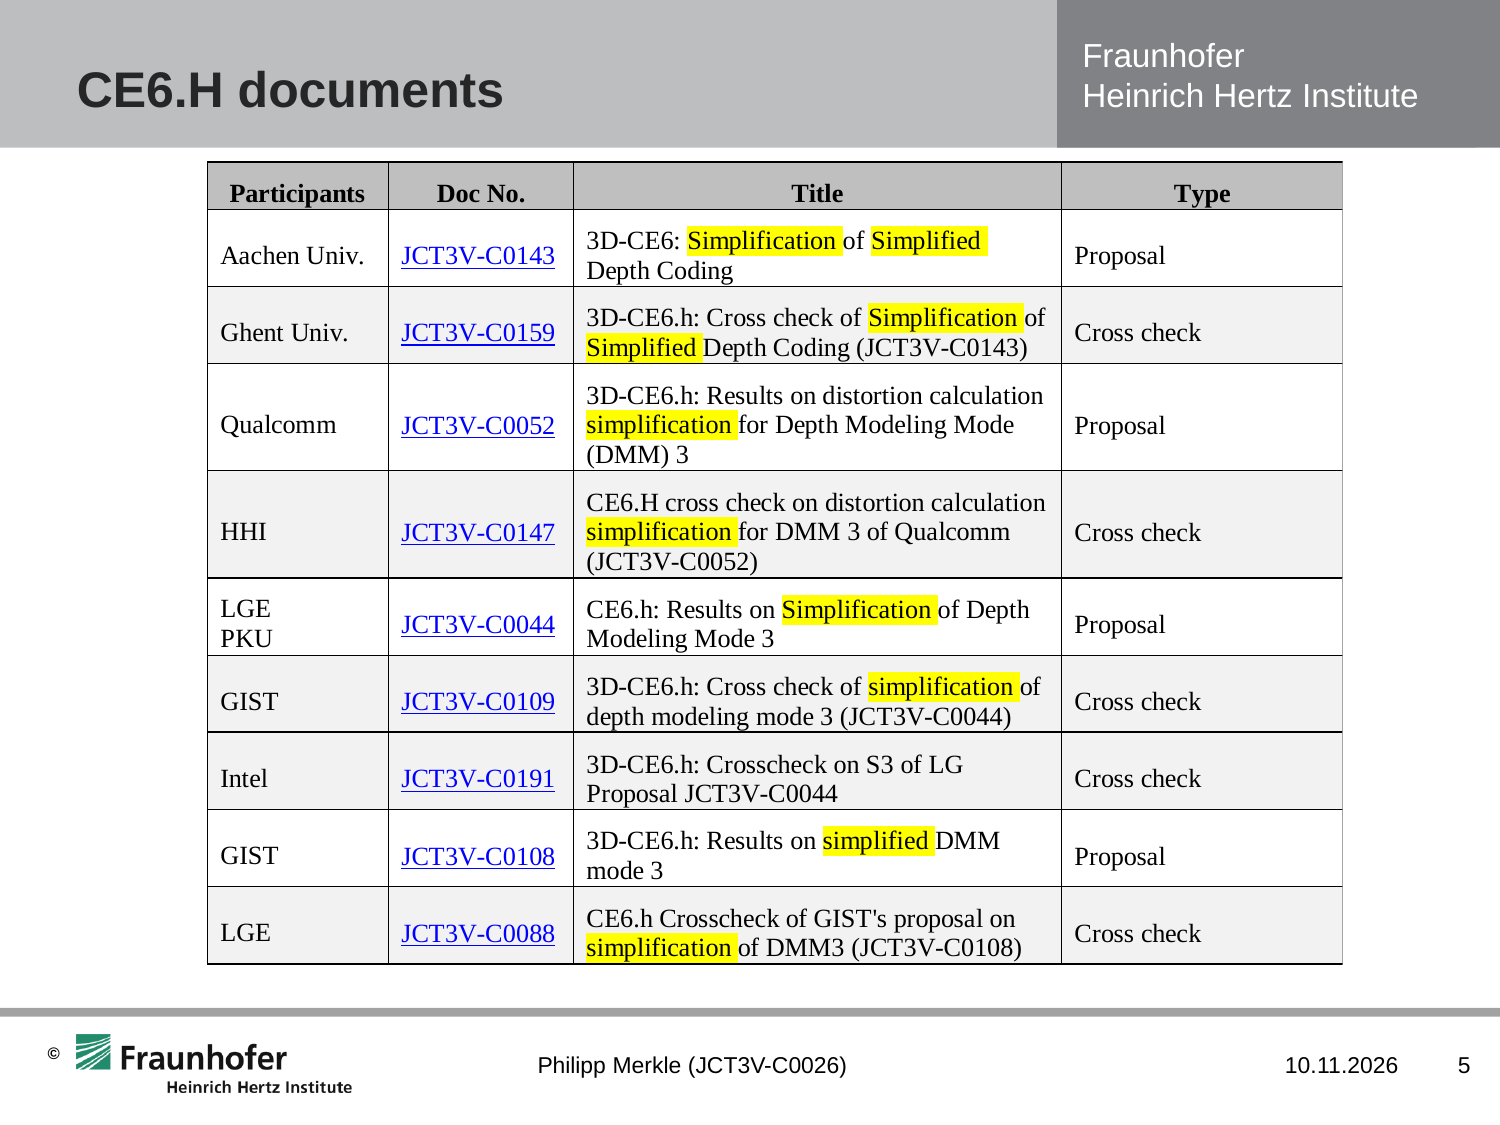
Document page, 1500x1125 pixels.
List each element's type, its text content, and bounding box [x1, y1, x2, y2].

title CE6.H documents [76, 58, 1022, 118]
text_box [206, 161, 1343, 1020]
slide_number 5 [1394, 1034, 1471, 1094]
picture [76, 1034, 352, 1093]
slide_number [1019, 1034, 1394, 1094]
footer Philipp Merkle (JCT3V-C0026) [442, 1034, 1008, 1094]
